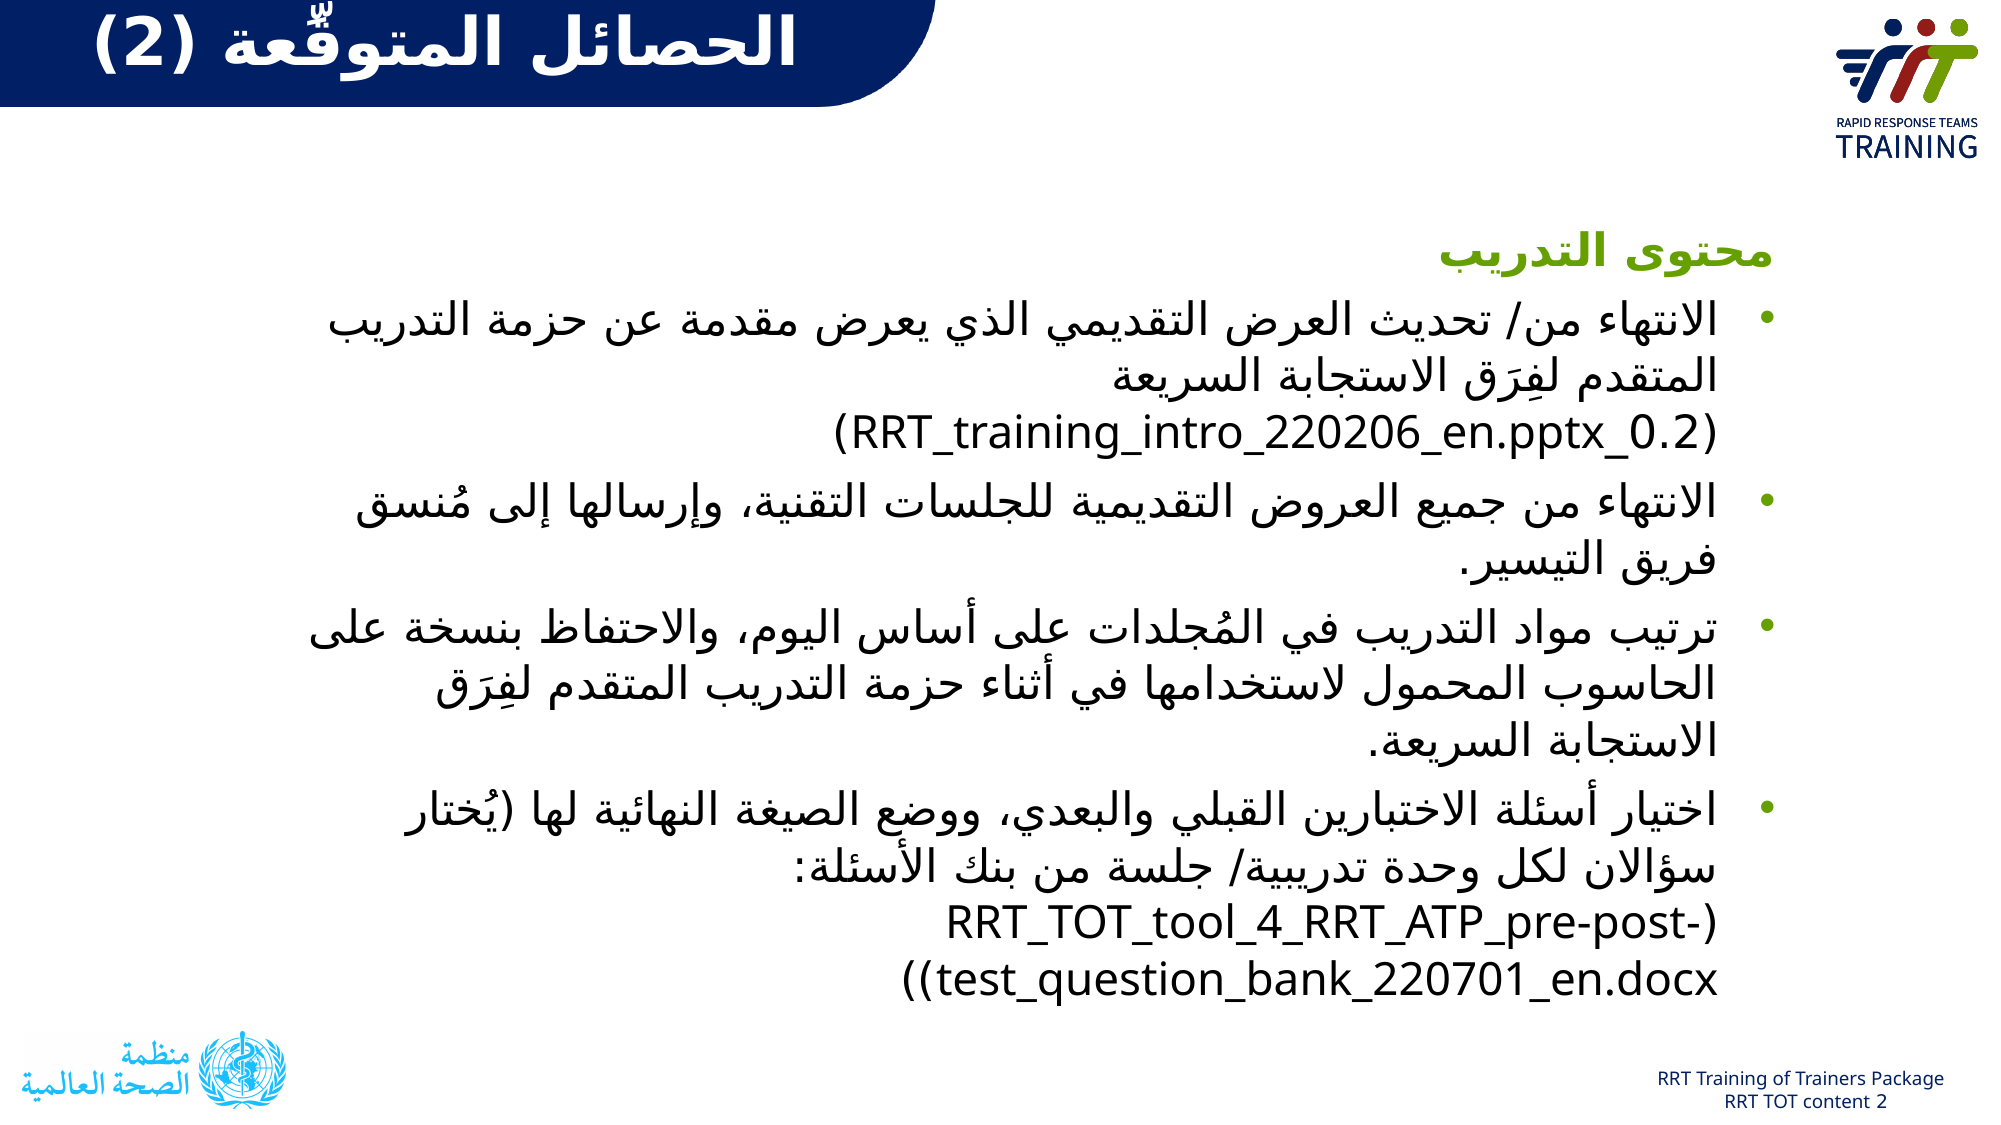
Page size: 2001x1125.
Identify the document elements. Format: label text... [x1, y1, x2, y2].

list محتوى التدريب الانتهاء من/ تحديث العرض التقديمي الذي يعرض مقدمة عن حزمة التدريب المتقدم لفِرَق الاستجابة السريعة (0.2_RRT_training_intro_220206_en.pptx) الانتهاء من جميع العروض التقديمية للجلسات التقنية، وإرسالها إلى مُنسق فريق التيسير. ترتيب مواد التدريب في المُجلدات على أساس اليوم، والاحتفاظ بنسخة على الحاسوب المحمول لاستخدامها في أثناء حزمة التدريب المتقدم لفِرَق الاستجابة السريعة. اختيار أسئلة الاختبارين القبلي والبعدي، ووضع الصيغة النهائية لها (يُختار سؤالان لكل وحدة تدريبية/ جلسة من بنك الأسئلة: (RRT_TOT_tool_4_RRT_ATP_pre-post-test_question_bank_220701_en.docx)) [294, 222, 1784, 988]
picture [1835, 19, 1978, 167]
title الحصائل المتوقَّعة (2) [32, 0, 809, 98]
picture [0, 0, 936, 107]
picture [22, 1031, 286, 1109]
